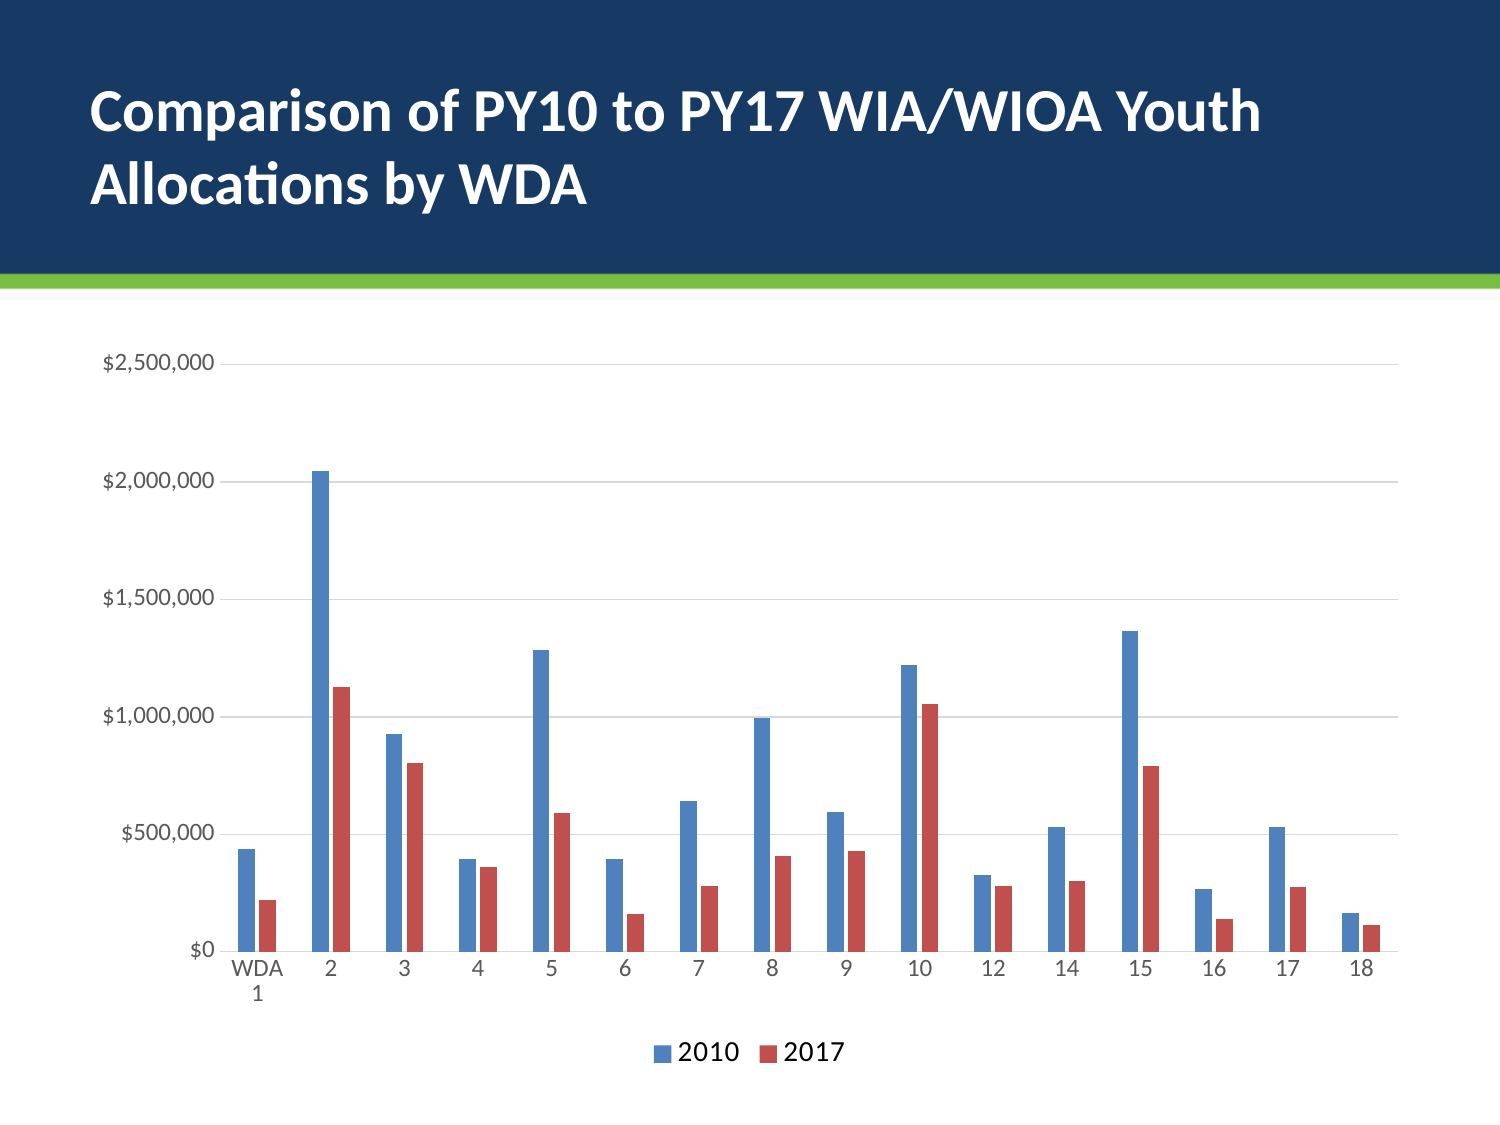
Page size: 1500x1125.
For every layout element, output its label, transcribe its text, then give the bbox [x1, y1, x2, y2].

chart [74, 337, 1426, 1076]
picture [0, 0, 1500, 300]
title Comparison of PY10 to PY17 WIA/WIOA Youth Allocations by WDA [75, 62, 1425, 225]
